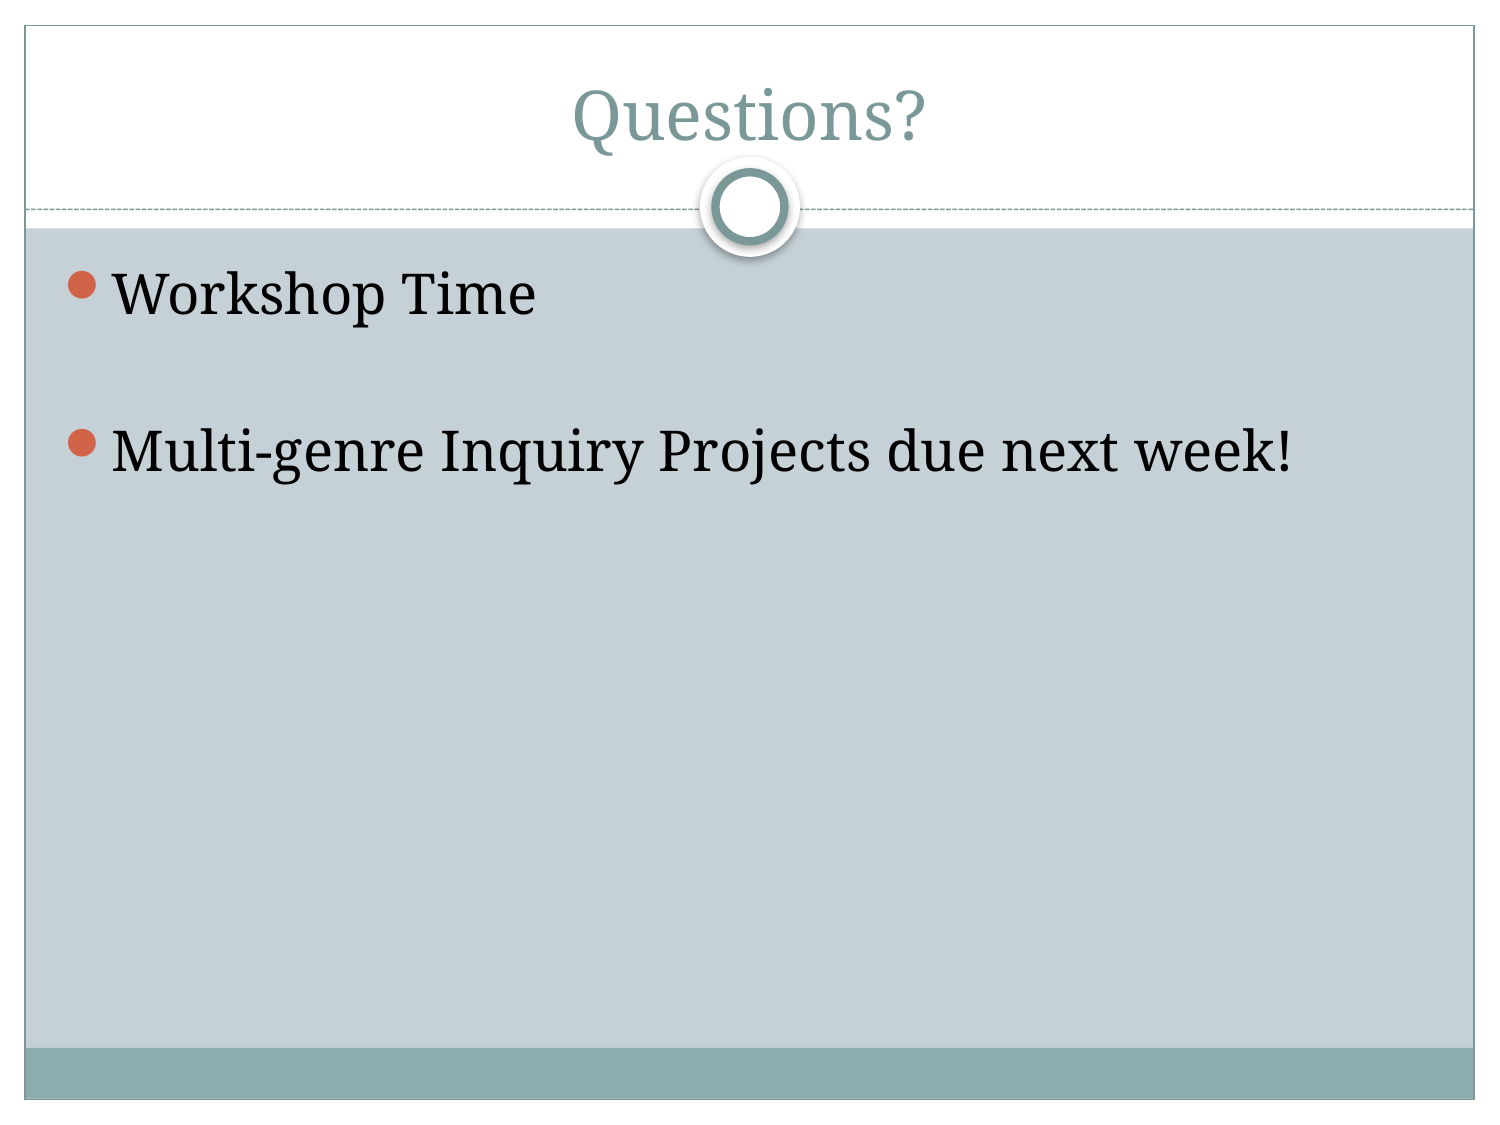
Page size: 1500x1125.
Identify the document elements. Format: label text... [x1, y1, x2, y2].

title Questions? [49, 37, 1450, 162]
list Workshop Time Multi-genre Inquiry Projects due next week! [49, 250, 1445, 1001]
